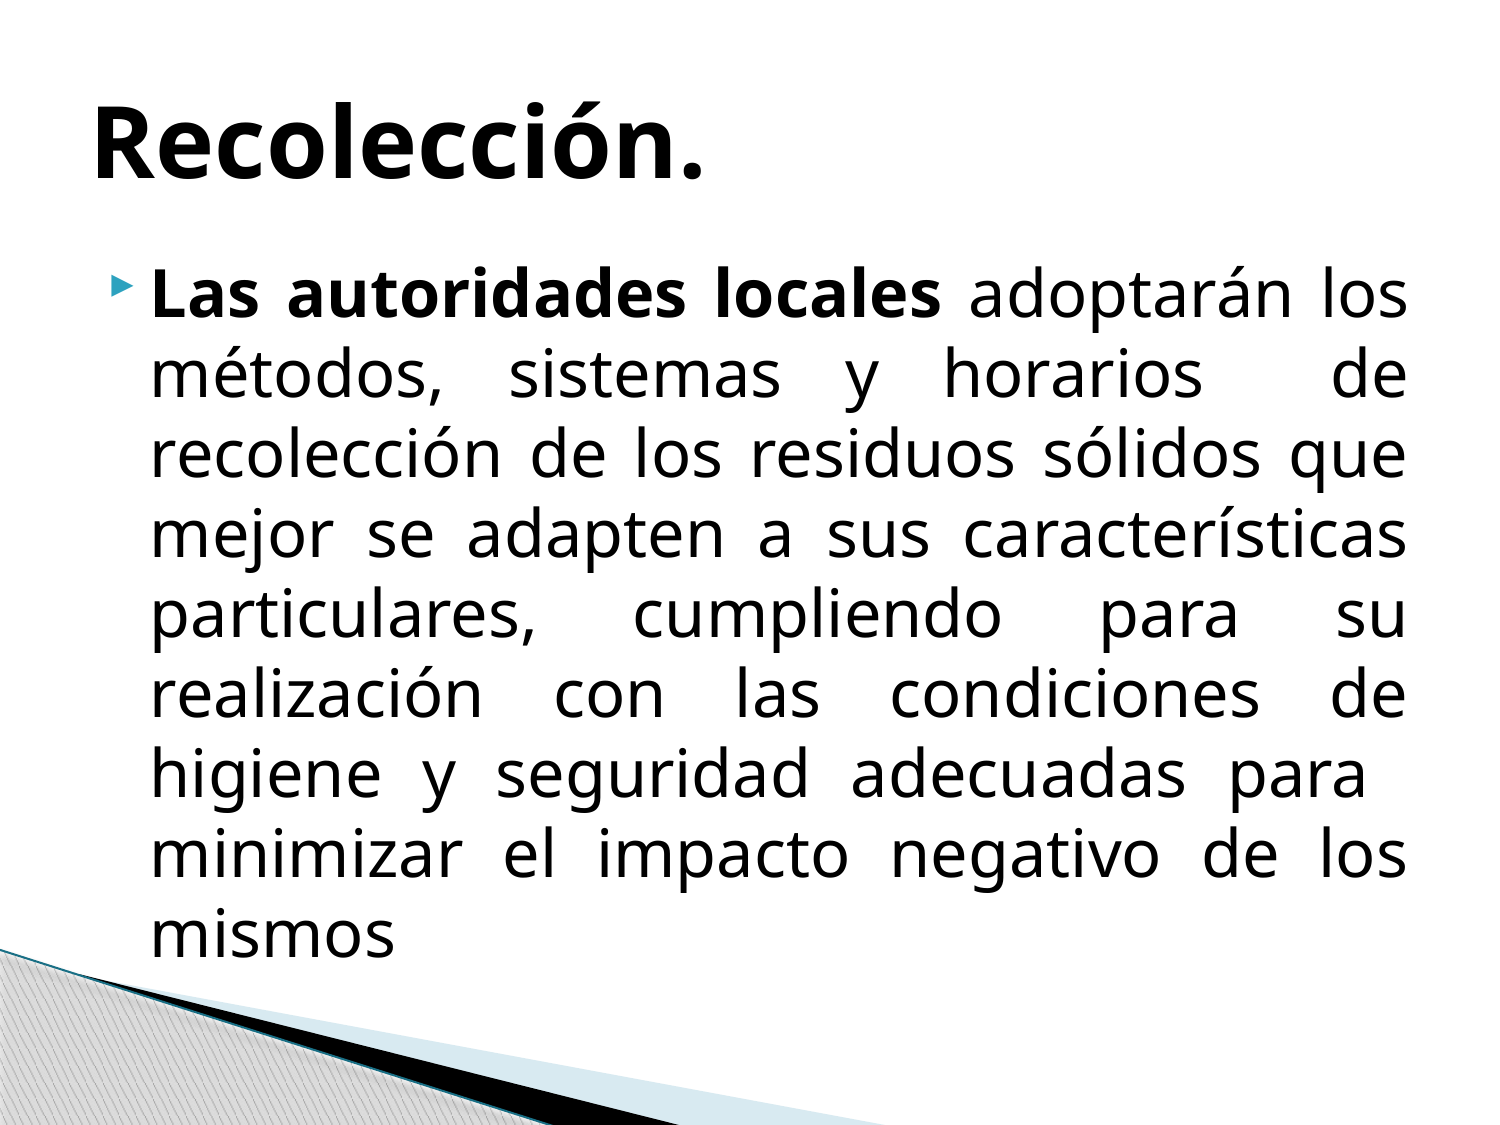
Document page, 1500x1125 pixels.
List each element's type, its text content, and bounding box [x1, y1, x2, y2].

list Las autoridades locales adoptarán los métodos, sistemas y horarios de recolección de los residuos sólidos que mejor se adapten a sus características particulares, cumpliendo para su realización con las condiciones de higiene y seguridad adecuadas para minimizar el impacto negativo de los mismos [75, 243, 1425, 986]
title Recolección. [75, 45, 1425, 233]
